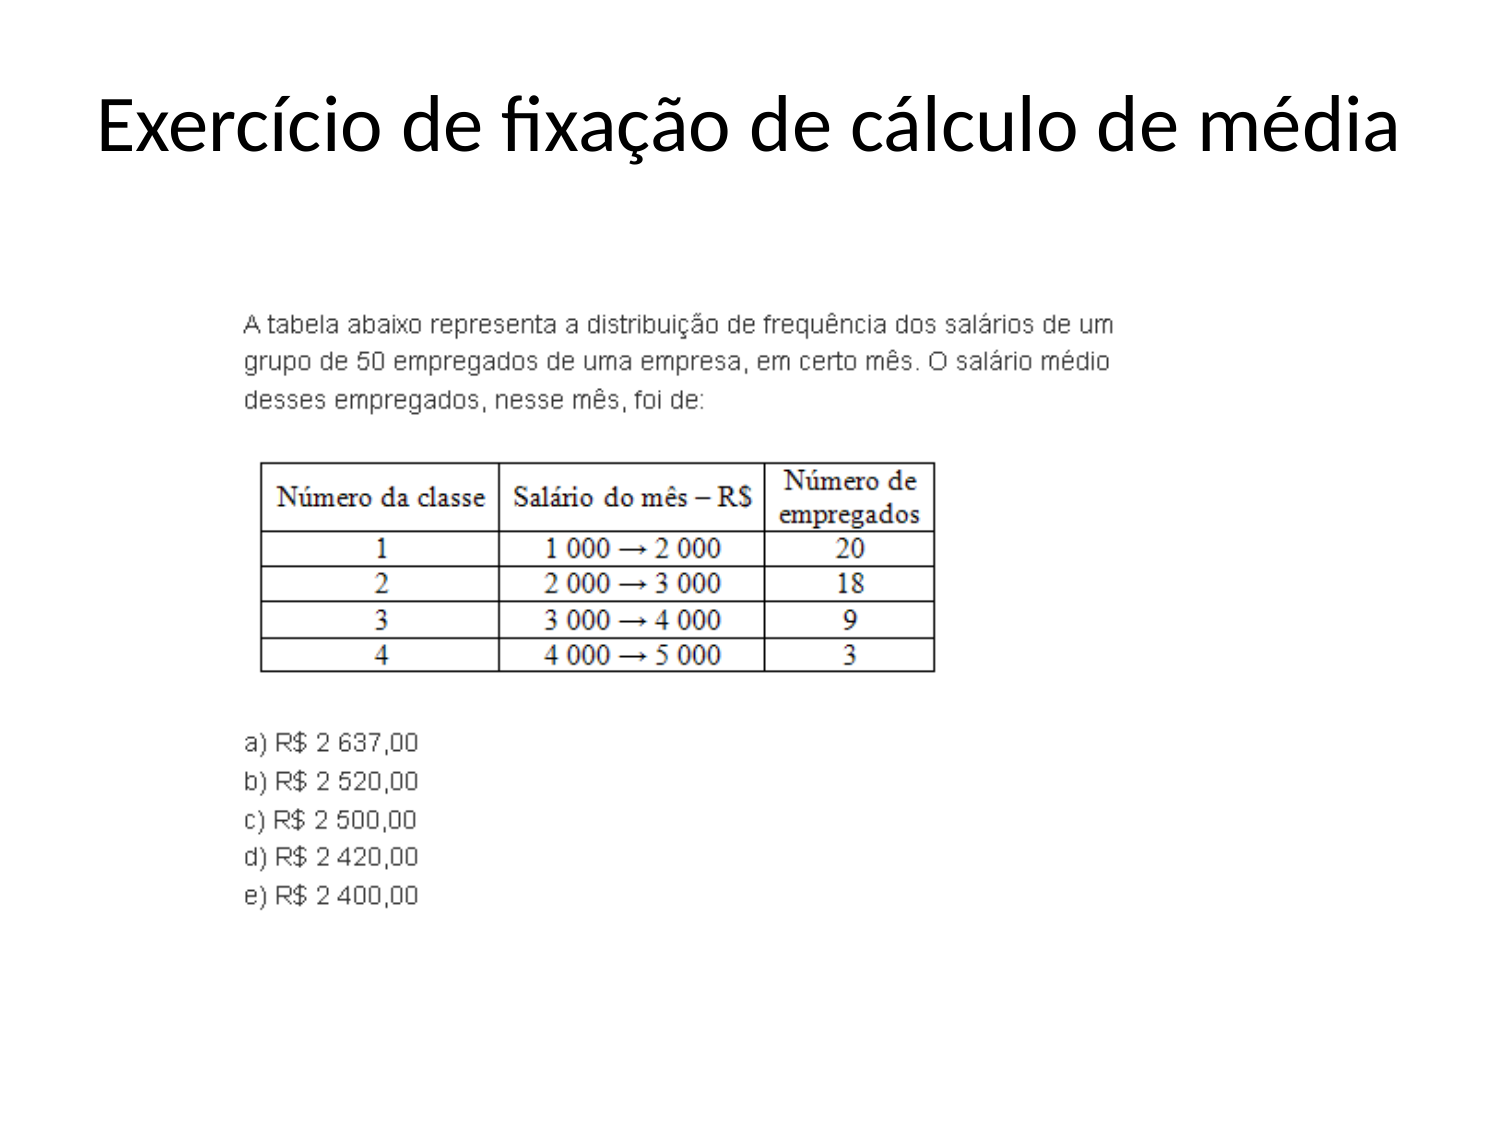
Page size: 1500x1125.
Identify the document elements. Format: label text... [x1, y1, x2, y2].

picture [233, 295, 1131, 926]
text_box Exercício de fixação de cálculo de média [0, 24, 1500, 213]
